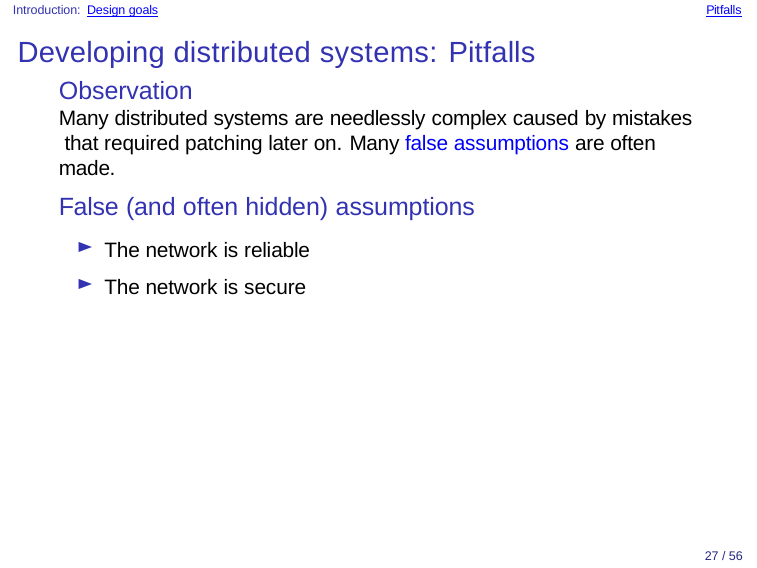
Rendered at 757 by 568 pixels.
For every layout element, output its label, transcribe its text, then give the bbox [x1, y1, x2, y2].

text_box Developing distributed systems: Pitfalls Observation Many distributed systems are needlessly complex caused by mistakes that required patching later on. Many false assumptions are often made. False (and often hidden) assumptions The network is reliable The network is secure [11, 23, 703, 299]
text_box 27 / 56 [702, 546, 745, 563]
text_box Introduction: Design goals [10, 0, 163, 18]
text_box Pitfalls [704, 0, 745, 18]
